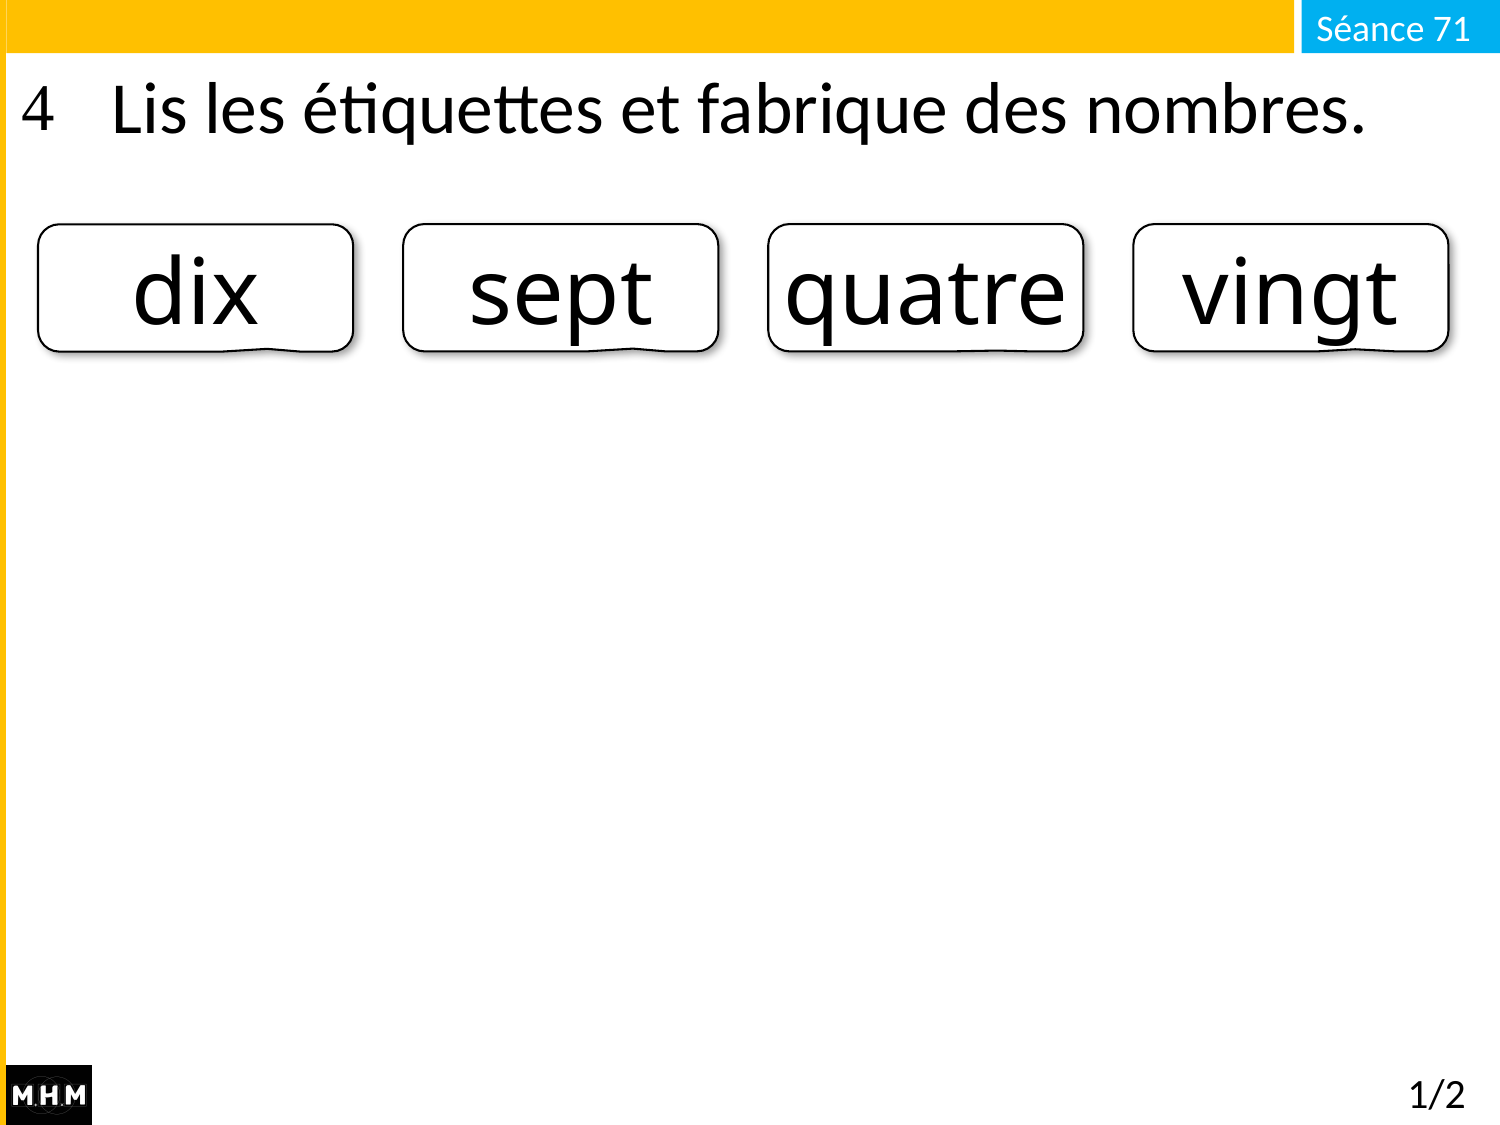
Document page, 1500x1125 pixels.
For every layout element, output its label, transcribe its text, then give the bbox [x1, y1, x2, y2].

title Lis les étiquettes et fabrique des nombres. [96, 60, 1391, 160]
text_box quatre [767, 223, 1085, 353]
list 1/2 [1373, 1064, 1500, 1125]
text_box vingt [1132, 223, 1450, 353]
text_box sept [402, 223, 720, 353]
text_box dix [36, 223, 355, 353]
picture [6, 1065, 92, 1125]
